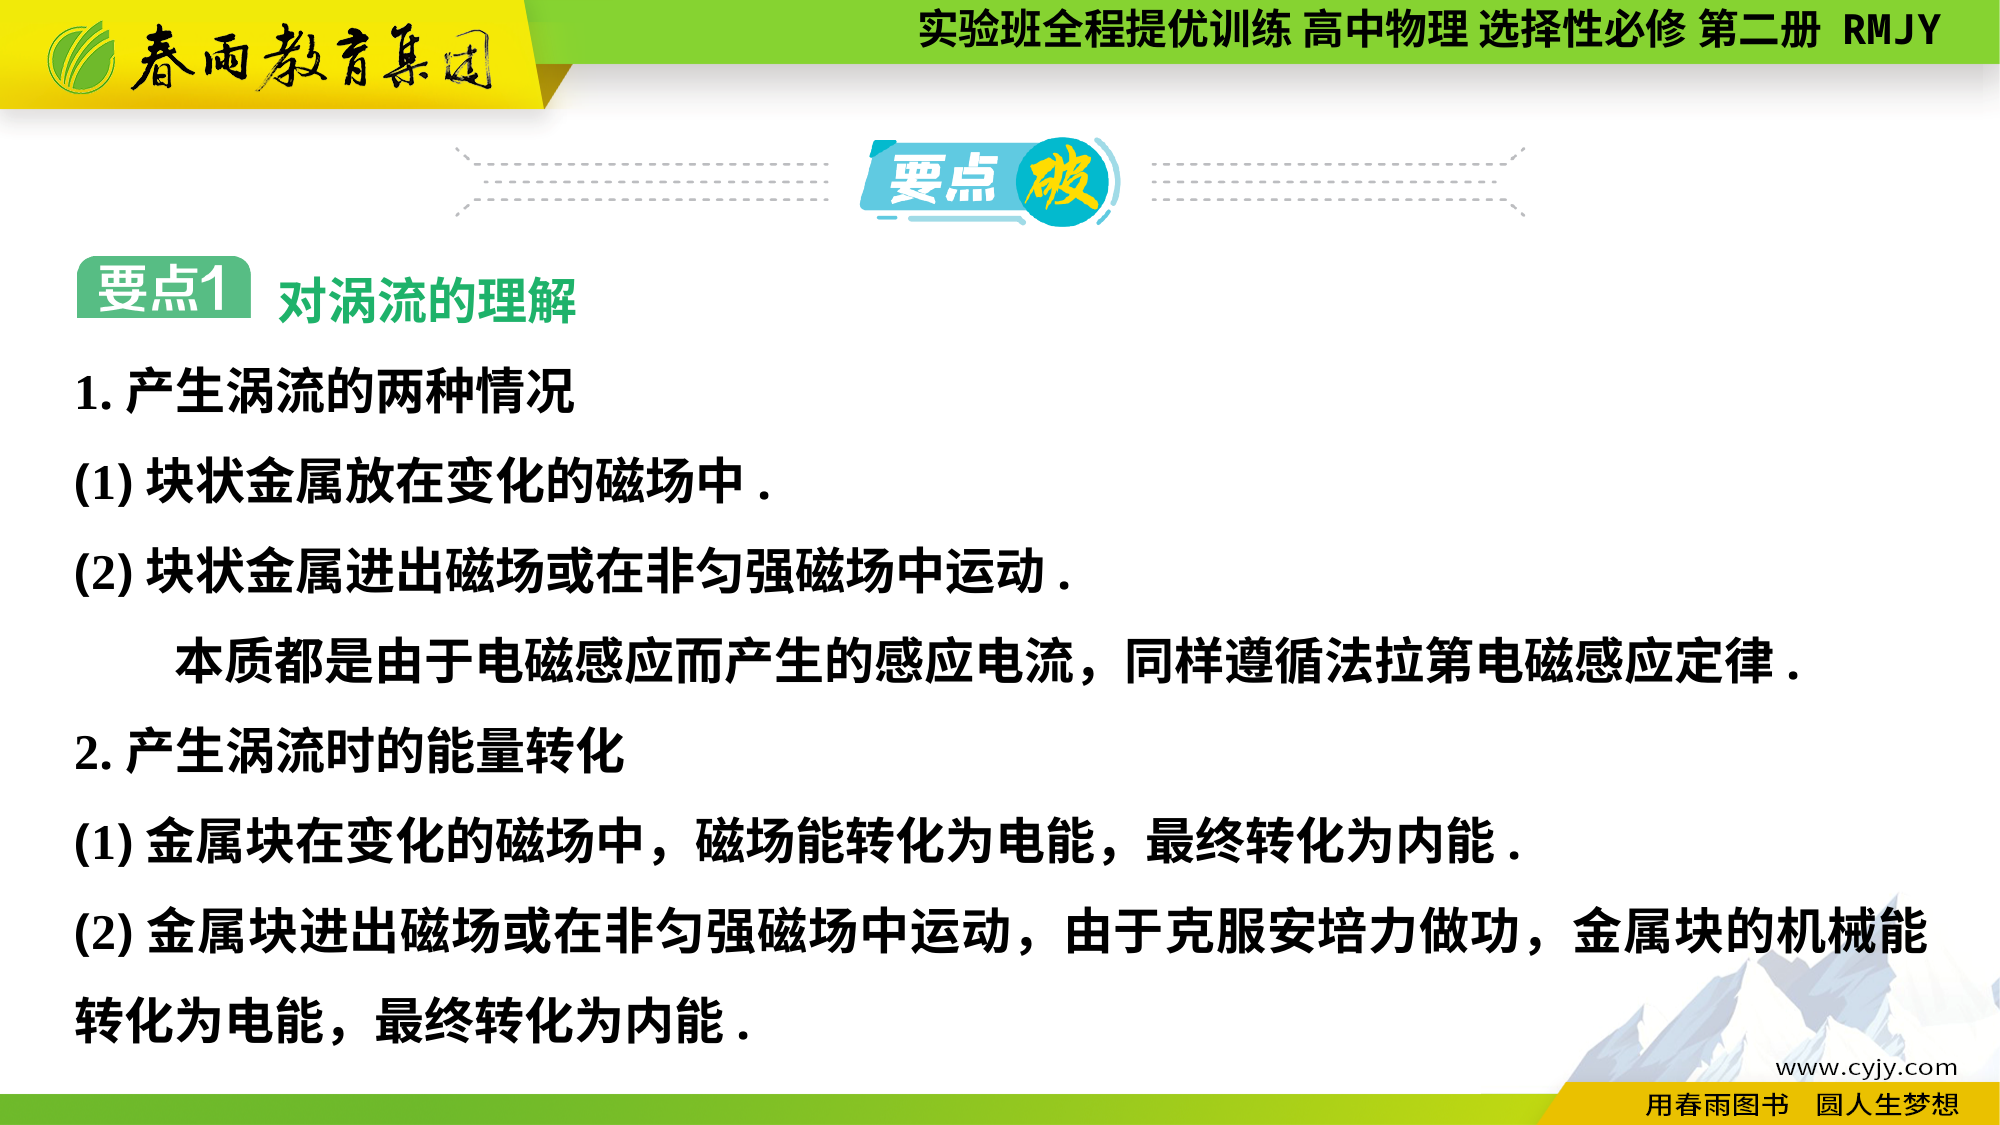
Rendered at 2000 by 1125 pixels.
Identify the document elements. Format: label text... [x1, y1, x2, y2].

picture [0, 0, 2000, 1125]
list 对涡流的理解 1.产生涡流的两种情况 (1)块状金属放在变化的磁场中. (2)块状金属进出磁场或在非匀强磁场中运动. 本质都是由于电磁感应而产生的感应电流，同样遵循法拉第电磁感应定律. 2.产生涡流时的能量转化 (1)金属块在变化的磁场中，磁场能转化为电能，最终转化为内能. (2)金属块进出磁场或在非匀强磁场中运动，由于克服安培力做功，金属块的机械能转化为电能，最终转化为内能. [59, 231, 1944, 1051]
